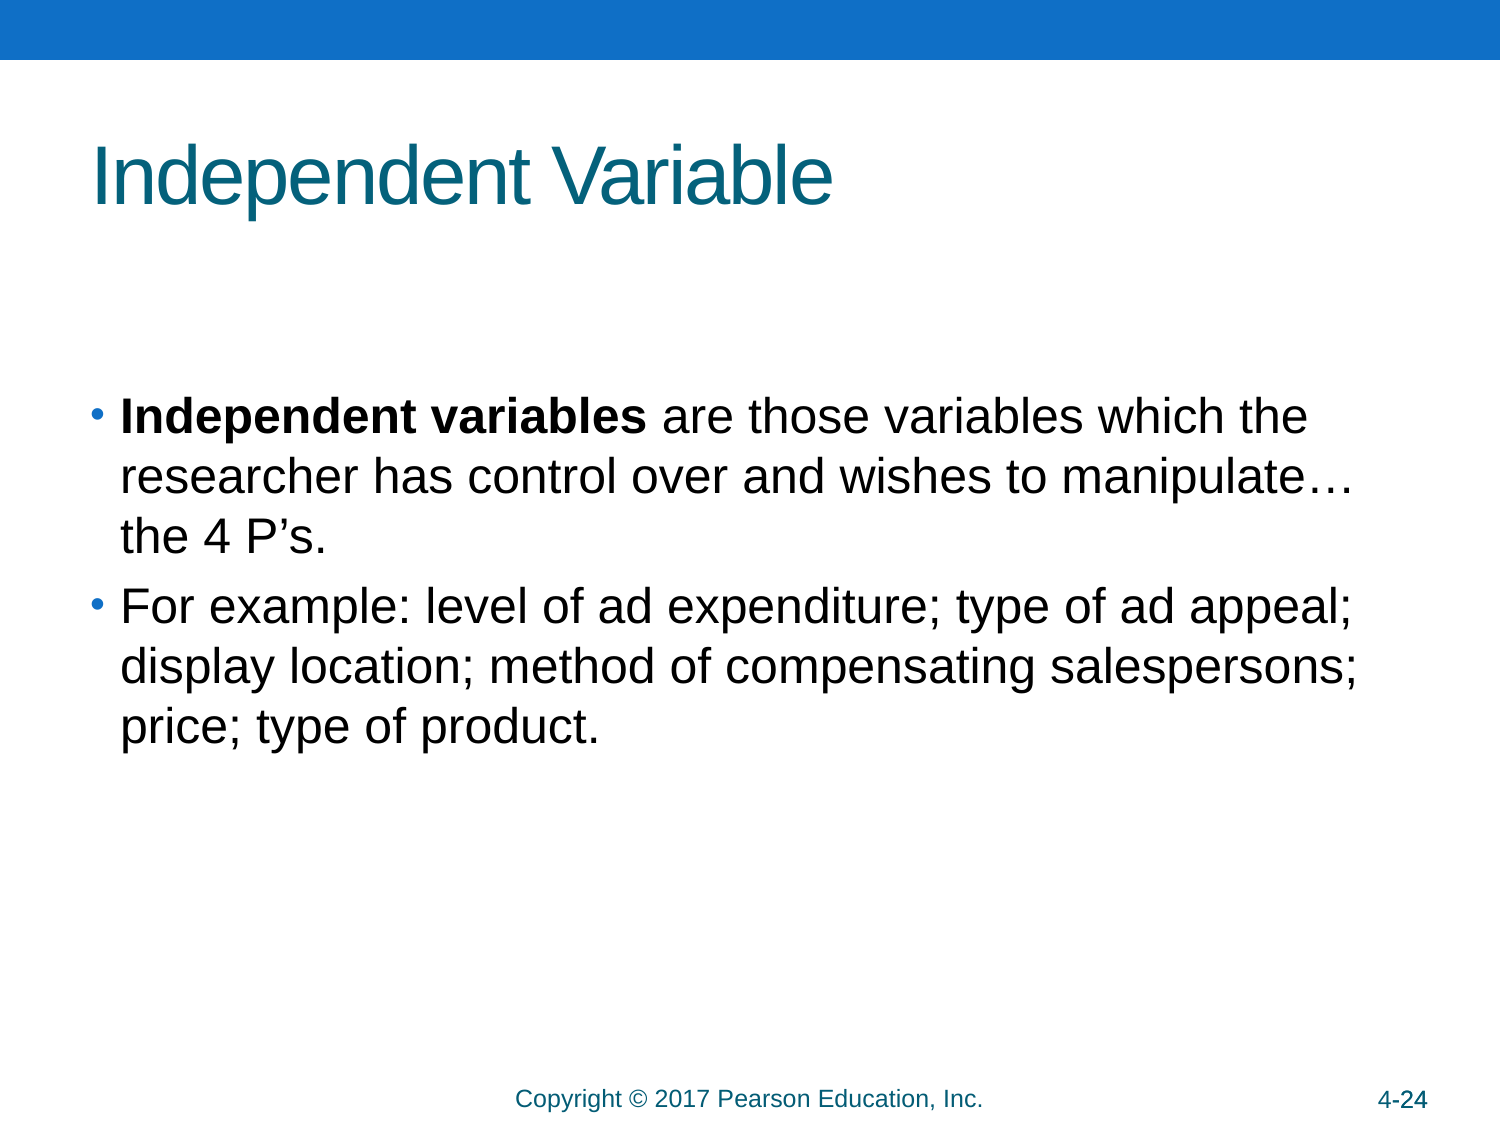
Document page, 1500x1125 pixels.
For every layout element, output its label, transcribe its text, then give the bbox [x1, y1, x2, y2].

list Independent variables are those variables which the researcher has control over and wishes to manipulate… the 4 P’s. For example: level of ad expenditure; type of ad appeal; display location; method of compensating salespersons; price; type of product. [75, 376, 1425, 1125]
slide_number 4-24 [1074, 1042, 1425, 1103]
title Independent Variable [75, 90, 1425, 253]
